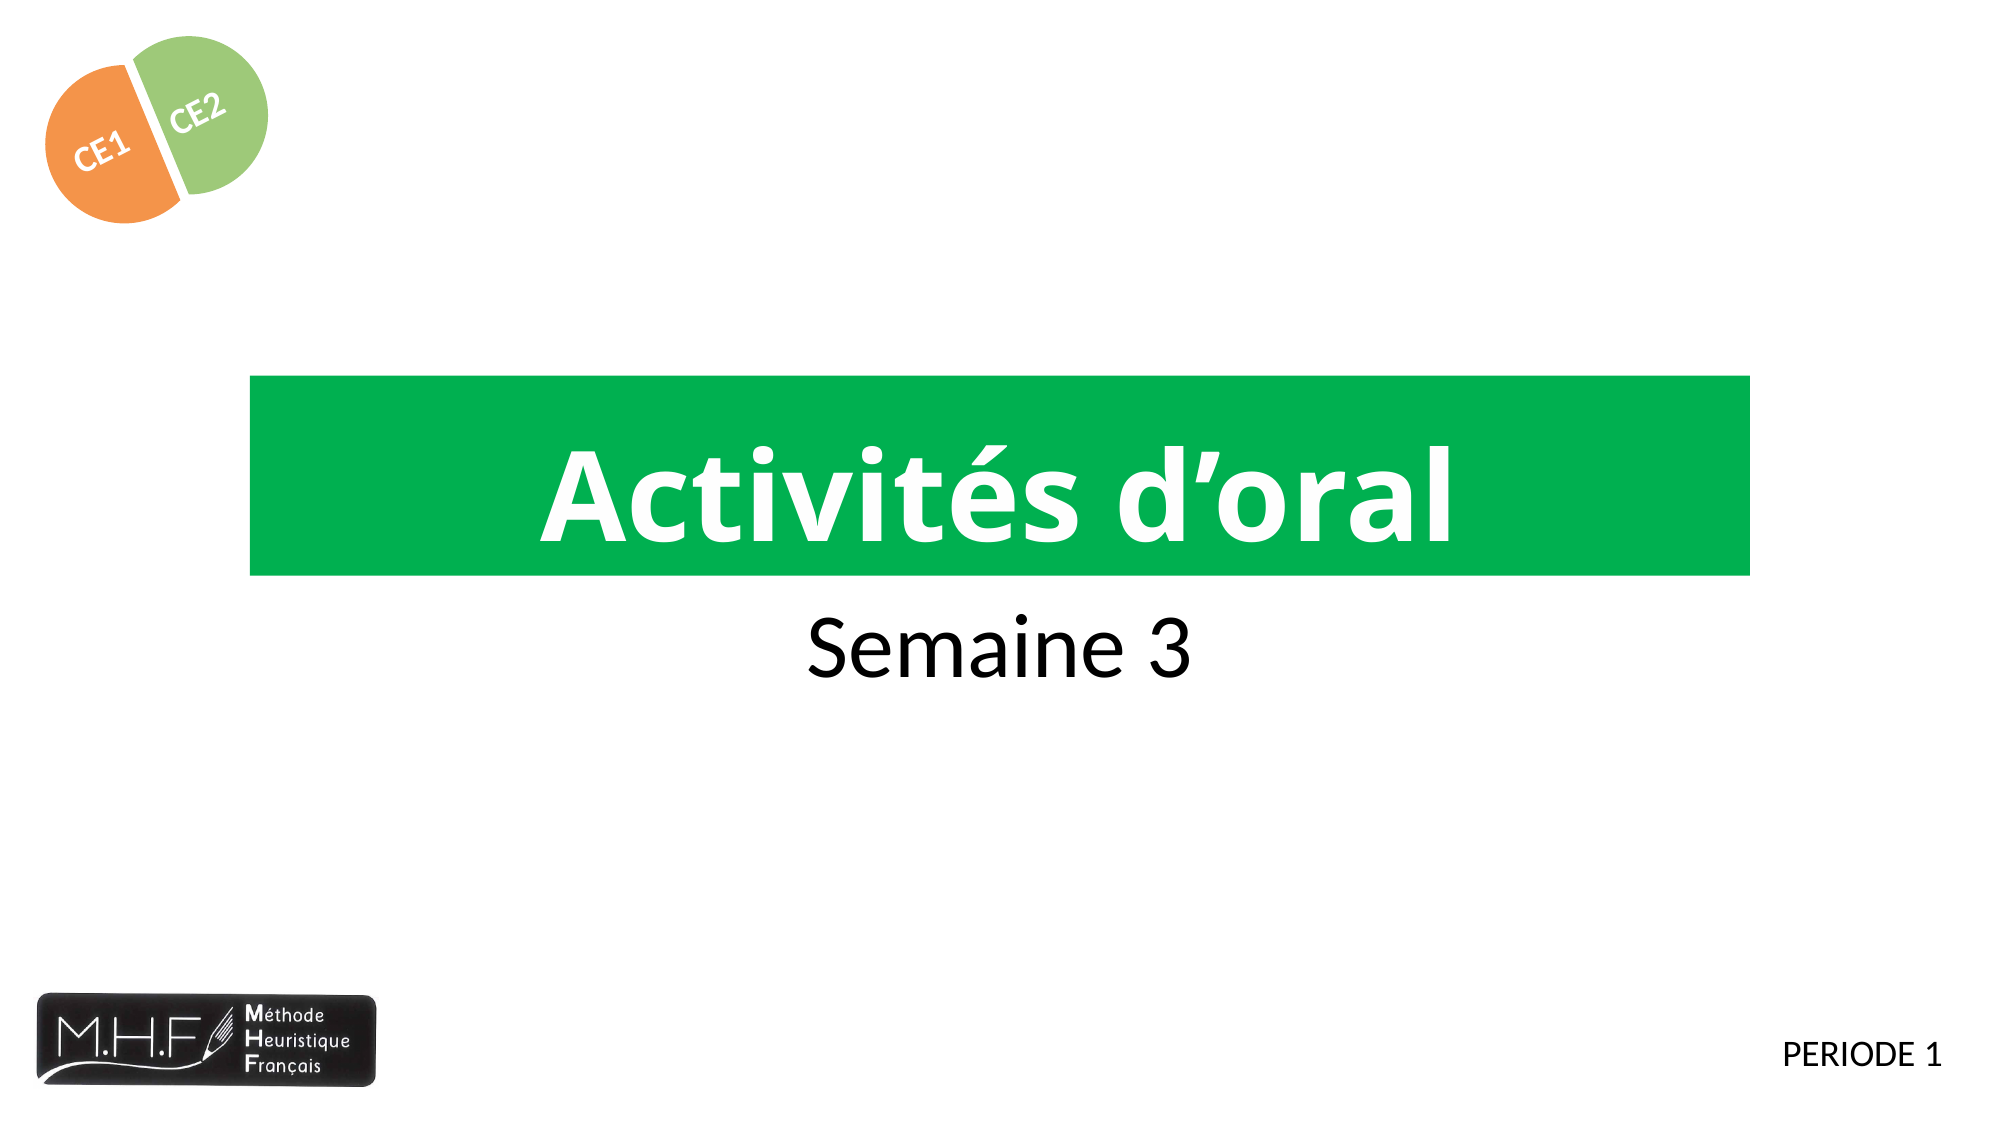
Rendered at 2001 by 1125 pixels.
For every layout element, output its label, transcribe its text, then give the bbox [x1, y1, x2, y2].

title Activités d’oral [249, 375, 1750, 576]
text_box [45, 35, 269, 224]
subtitle Semaine 3 [249, 590, 1750, 863]
picture [33, 990, 379, 1089]
text_box PERIODE 1 [1362, 1021, 1967, 1082]
